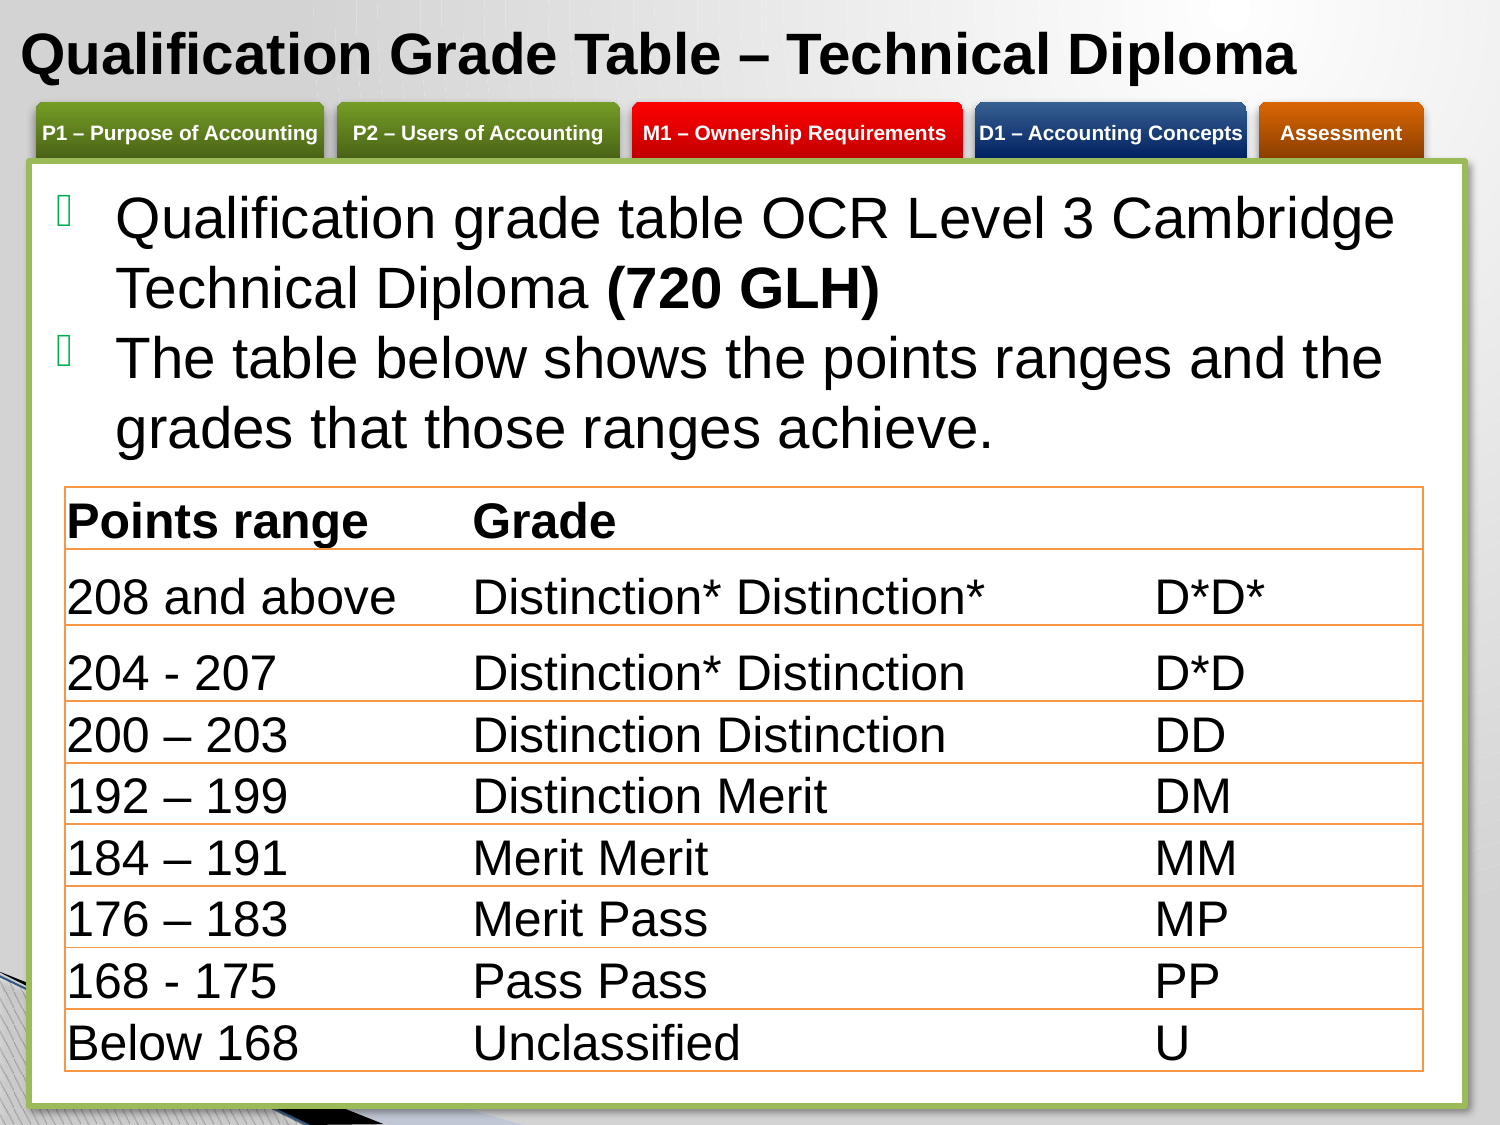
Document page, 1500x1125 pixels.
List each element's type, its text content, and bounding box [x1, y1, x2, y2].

table_cell DM [1153, 764, 1422, 823]
table_cell 208 and above [66, 550, 471, 624]
text_box e [551, 0, 603, 5]
table_cell 204 - 207 [66, 626, 471, 700]
table_cell 192 – 199 [66, 764, 471, 823]
table_cell Merit Pass [471, 887, 1153, 947]
table_cell U [1153, 1010, 1422, 1070]
table_cell D*D* [1153, 550, 1422, 624]
table_cell 176 – 183 [66, 887, 471, 947]
table_cell DD [1153, 702, 1422, 762]
picture [281, 1114, 303, 1125]
table_cell Distinction Distinction [471, 702, 1153, 762]
title Qualification Grade Table – Technical Diploma [5, 0, 1447, 102]
table_cell Unclassified [471, 1010, 1153, 1070]
table_header Points range [66, 488, 471, 548]
table_cell 184 – 191 [66, 825, 471, 885]
table_cell D*D [1153, 626, 1422, 700]
table_cell Distinction Merit [471, 764, 1153, 823]
table_cell MP [1153, 887, 1422, 947]
table_cell PP [1153, 948, 1422, 1008]
table_header Grade [471, 488, 1153, 548]
table_cell Pass Pass [471, 948, 1153, 1008]
table_cell Merit Merit [471, 825, 1153, 885]
text_box Qualification grade table OCR Level 3 Cambridge Technical Diploma (720 GLH) The table below shows the points ranges and the grades that those ranges achieve. [41, 172, 1447, 468]
table_cell Below 168 [66, 1010, 471, 1070]
table_cell Distinction* Distinction* [471, 550, 1153, 624]
table_cell Distinction* Distinction [471, 626, 1153, 700]
table_cell 168 - 175 [66, 948, 471, 1008]
table_cell MM [1153, 825, 1422, 885]
table_header [1153, 488, 1422, 548]
table_cell 200 – 203 [66, 702, 471, 762]
